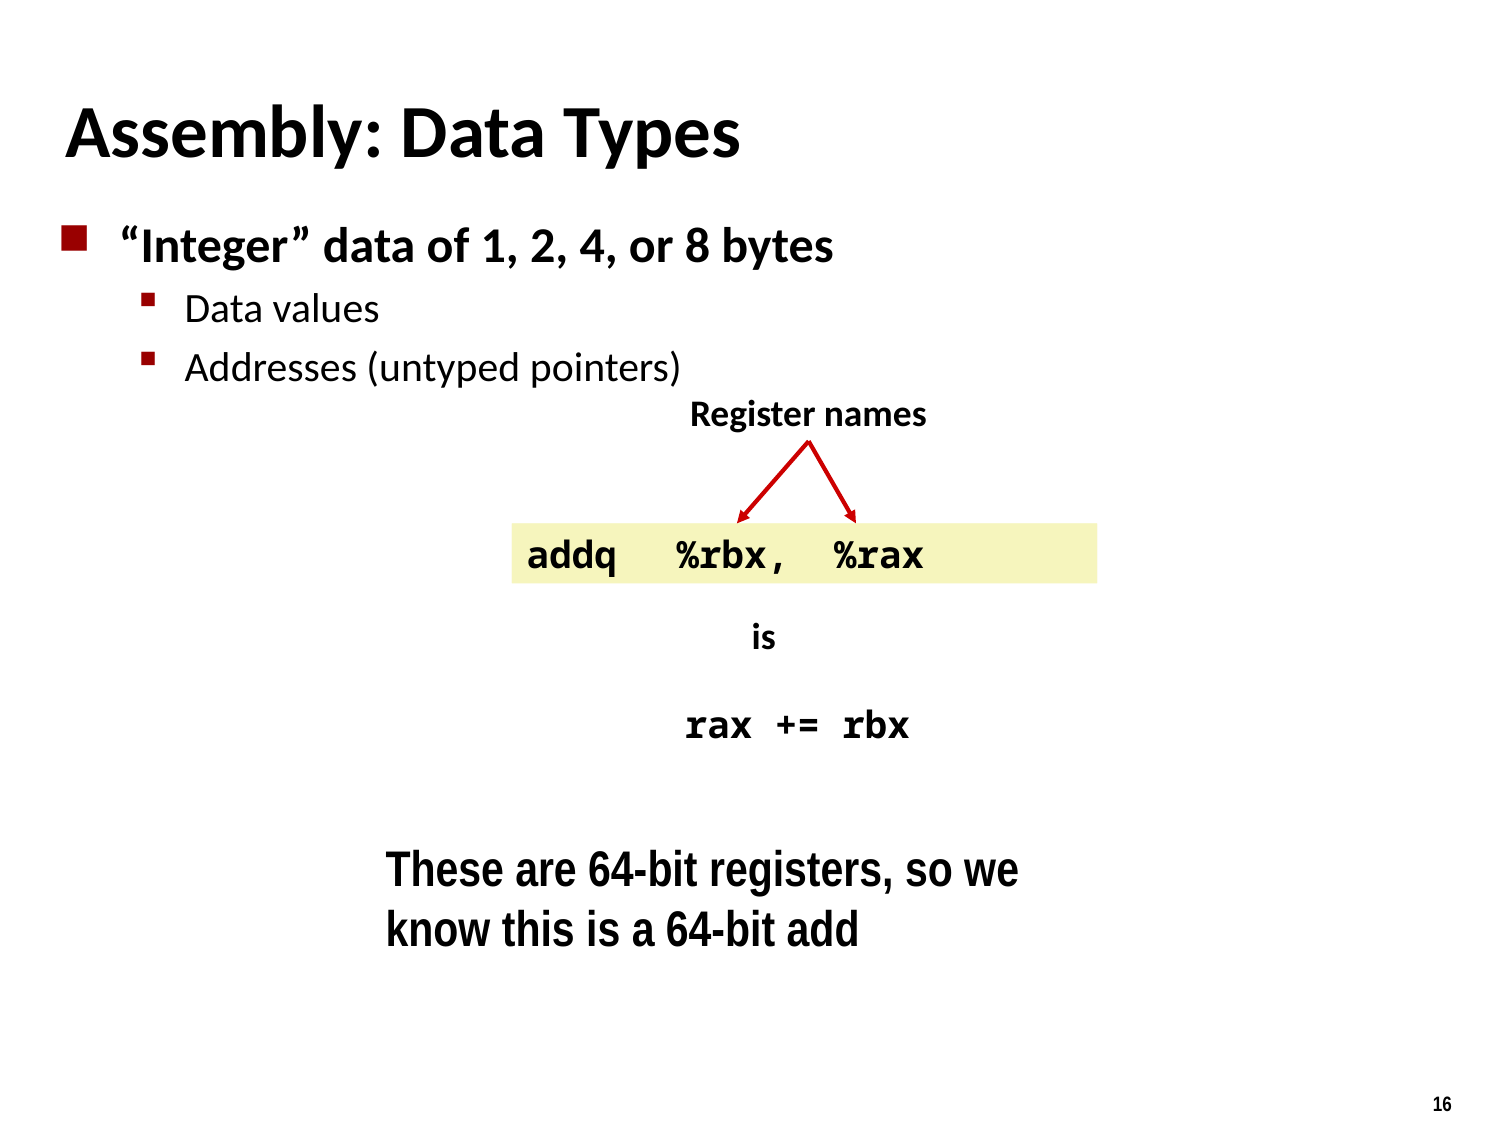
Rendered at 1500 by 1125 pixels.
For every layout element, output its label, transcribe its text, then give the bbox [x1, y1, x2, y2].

list “Integer” data of 1, 2, 4, or 8 bytes Data values Addresses (untyped pointers) [47, 204, 1451, 1113]
text_box These are 64-bit registers, so we know this is a 64-bit add [370, 829, 1129, 965]
text_box Register names [624, 381, 993, 442]
text_box is [736, 604, 865, 665]
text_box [808, 441, 857, 524]
text_box rax += rbx [670, 693, 931, 754]
title Assembly: Data Types [49, 80, 1426, 176]
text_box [736, 441, 807, 524]
text_box addq %rbx, %rax [511, 523, 1098, 583]
